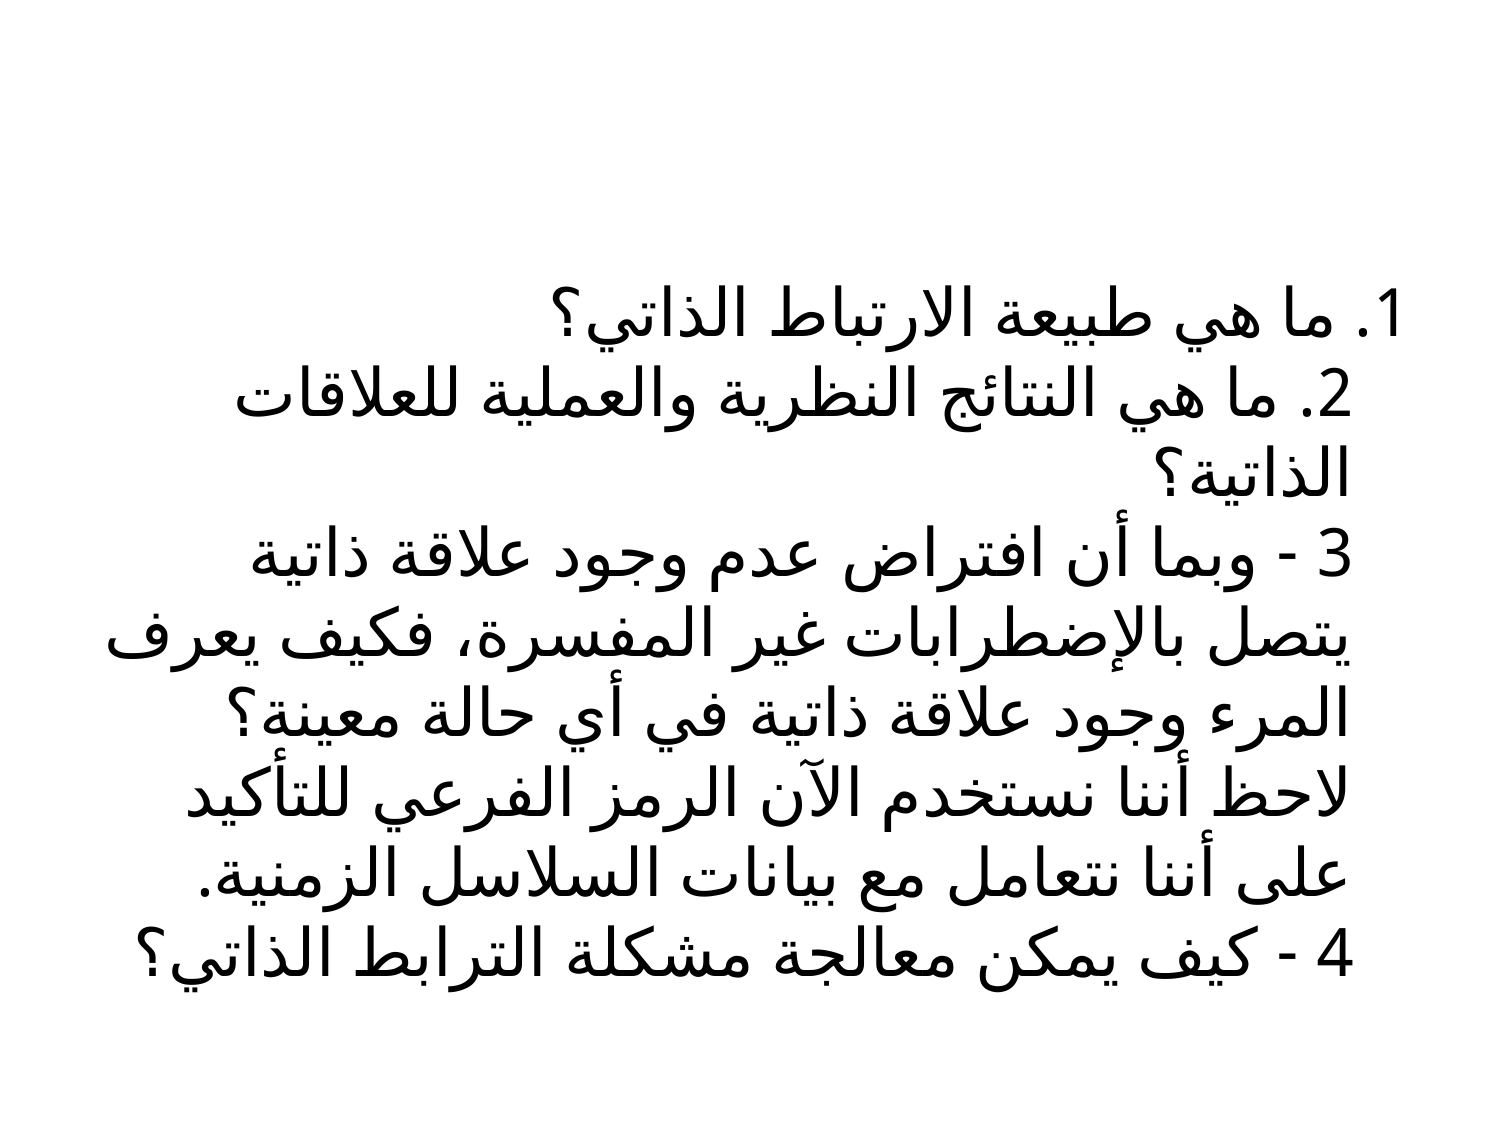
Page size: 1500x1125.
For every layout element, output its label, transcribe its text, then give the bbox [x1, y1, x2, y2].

list 1. ما هي طبيعة الارتباط الذاتي؟ 2. ما هي النتائج النظرية والعملية للعلاقات الذاتية؟ 3 - وبما أن افتراض عدم وجود علاقة ذاتية يتصل بالإضطرابات غير المفسرة، فكيف يعرف المرء وجود علاقة ذاتية في أي حالة معينة؟ لاحظ أننا نستخدم الآن الرمز الفرعي للتأكيد على أننا نتعامل مع بيانات السلاسل الزمنية. 4 - كيف يمكن معالجة مشكلة الترابط الذاتي؟ [75, 262, 1425, 1005]
